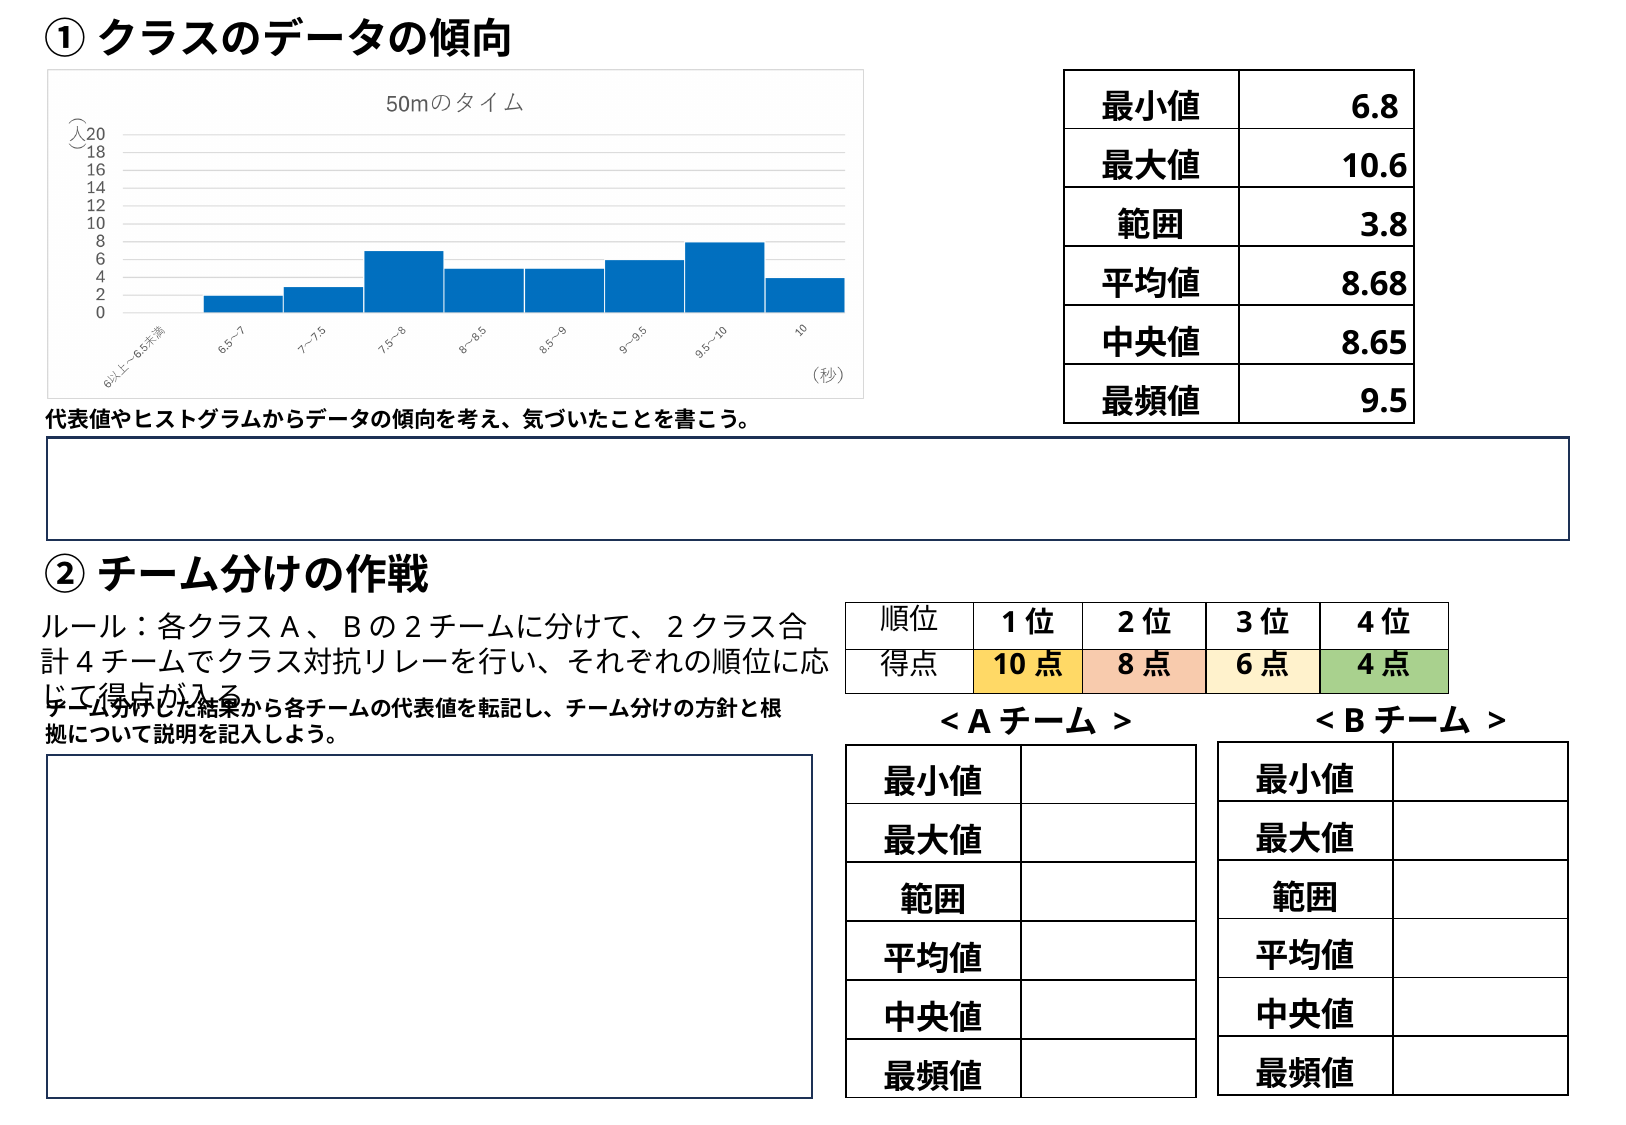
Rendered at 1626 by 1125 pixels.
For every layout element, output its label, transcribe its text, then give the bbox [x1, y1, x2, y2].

table_cell 8.68 [1240, 247, 1413, 304]
table_cell 中央値 [1065, 306, 1238, 363]
table_header 最小値 [847, 746, 1020, 803]
picture [47, 69, 864, 397]
table_cell 最大値 [1065, 129, 1238, 186]
table_cell 最頻値 [847, 1040, 1020, 1097]
table_cell 平均値 [1065, 247, 1238, 304]
table_cell 10点 [974, 650, 1082, 693]
table_cell 6点 [1207, 650, 1319, 693]
table_cell 範囲 [1219, 861, 1392, 918]
table_cell [1394, 861, 1567, 918]
text_box < Aチーム > [925, 694, 1152, 744]
table_cell [1022, 922, 1195, 979]
table_cell 最大値 [1219, 802, 1392, 859]
table_cell 4点 [1321, 650, 1448, 693]
table_cell 最大値 [847, 804, 1020, 861]
table_cell 中央値 [1219, 978, 1392, 1035]
table_cell 8.65 [1240, 306, 1413, 363]
table_cell [1394, 802, 1567, 859]
table_header [1022, 746, 1195, 803]
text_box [30, 397, 1569, 541]
table_cell 平均値 [847, 922, 1020, 979]
table_cell 10.6 [1240, 129, 1413, 186]
table_cell [1022, 804, 1195, 861]
table_header 最小値 [1219, 743, 1392, 800]
table_cell [1394, 978, 1567, 1035]
table_cell 8点 [1083, 650, 1205, 693]
text_box ②チーム分けの作戦 [29, 540, 666, 600]
table_header 6.8 [1240, 71, 1413, 128]
table_header 4位 [1321, 603, 1448, 649]
table_cell 範囲 [1065, 188, 1238, 245]
table_cell [1394, 919, 1567, 977]
table_header 最小値 [1065, 71, 1238, 128]
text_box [30, 686, 816, 1098]
table_cell [1022, 863, 1195, 920]
table_cell 得点 [850, 650, 973, 693]
table_header [1394, 743, 1567, 800]
table_cell 最頻値 [1065, 365, 1238, 397]
table_cell 3.8 [1240, 188, 1413, 245]
table_cell 範囲 [847, 863, 1020, 920]
table_cell [1022, 1040, 1195, 1097]
table_cell 平均値 [1219, 919, 1392, 977]
table_header 3位 [1207, 603, 1319, 649]
table_cell 中央値 [847, 981, 1020, 1038]
table_cell 最頻値 [1219, 1037, 1392, 1094]
text_box ルール：各クラスA、Bの2チームに分けて、2クラス合計4チームでクラス対抗リレーを行い、それぞれの順位に応じて得点が入る [25, 600, 850, 721]
table_cell 9.5 [1240, 365, 1413, 397]
text_box ①クラスのデータの傾向 [29, 4, 829, 70]
table_header 2位 [1083, 603, 1205, 649]
table_cell [1394, 1037, 1567, 1094]
text_box < Bチーム > [1300, 691, 1527, 741]
table_header 1位 [974, 603, 1082, 649]
table_cell [1022, 981, 1195, 1038]
table_header 順位 [850, 603, 973, 649]
